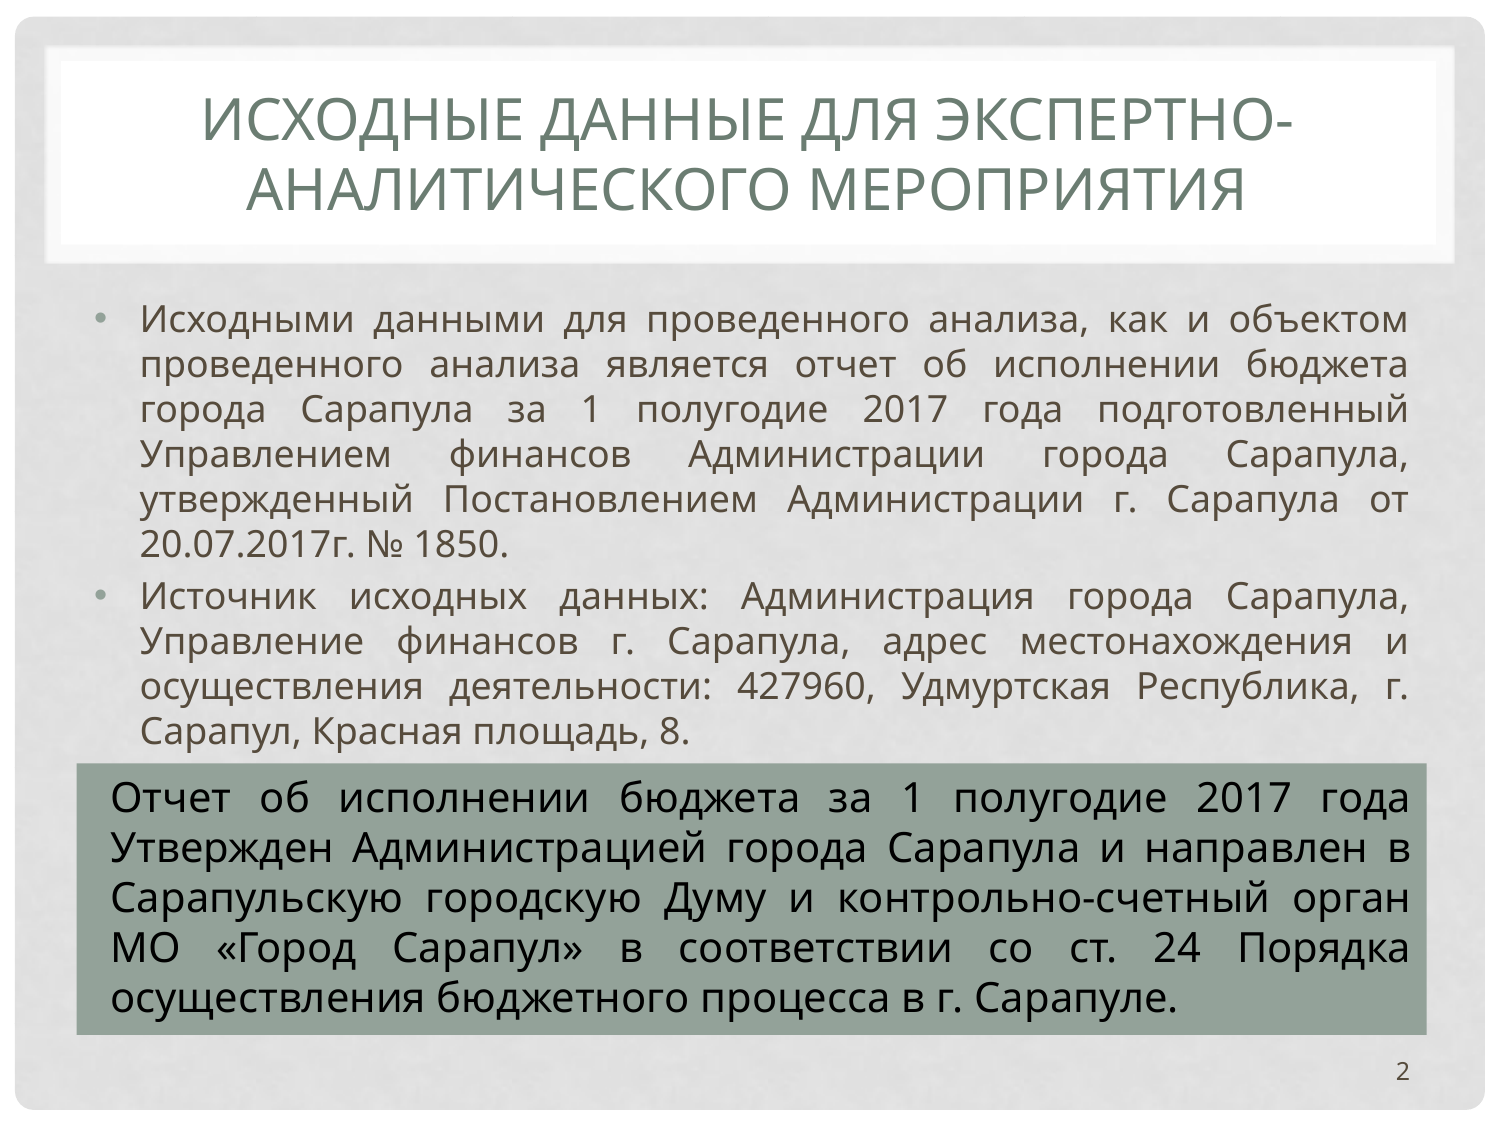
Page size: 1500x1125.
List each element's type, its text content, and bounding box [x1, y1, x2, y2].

slide_number 2 [1074, 1042, 1425, 1103]
text_box Отчет об исполнении бюджета за 1 полугодие 2017 года Утвержден Администрацией города Сарапула и направлен в Сарапульскую городскую Думу и контрольно-счетный орган МО «Город Сарапул» в соответствии со ст. 24 Порядка осуществления бюджетного процесса в г. Сарапуле. [76, 763, 1427, 1035]
title Исходные данные для экспертно-аналитического мероприятия [69, 66, 1425, 238]
list Исходными данными для проведенного анализа, как и объектом проведенного анализа является отчет об исполнении бюджета города Сарапула за 1 полугодие 2017 года подготовленный Управлением финансов Администрации города Сарапула, утвержденный Постановлением Администрации г. Сарапула от 20.07.2017г. № 1850. Источник исходных данных: Администрация города Сарапула, Управление финансов г. Сарапула, адрес местонахождения и осуществления деятельности: 427960, Удмуртская Республика, г. Сарапул, Красная площадь, 8. [75, 287, 1425, 764]
